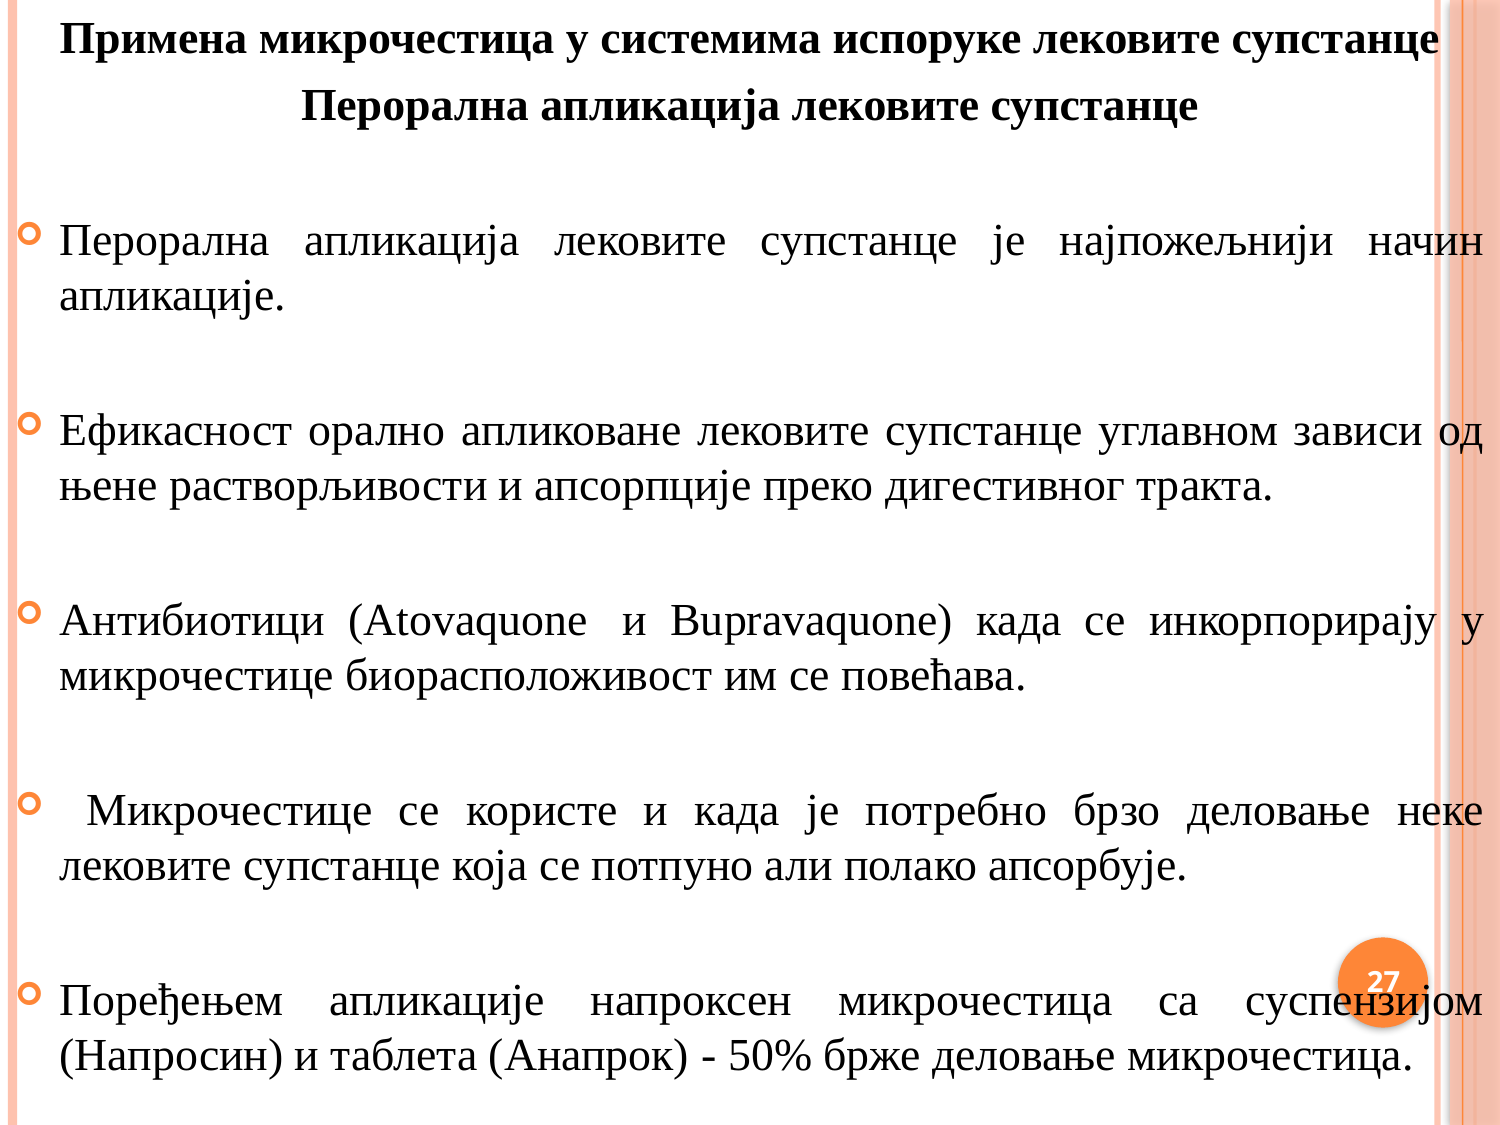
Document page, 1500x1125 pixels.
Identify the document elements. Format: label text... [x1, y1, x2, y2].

slide_number 27 [1333, 940, 1434, 1026]
list Примена микрочестица у системима испоруке лековите супстанце Перорална апликација лековите супстанце Перорална апликација лековите супстанце је најпожељнији начин апликације. Ефикасност орално апликоване лековите супстанце углавном зависи од њене растворљивости и апсорпције преко дигестивног тракта. Антибиотици (Atovaquone и Bupravaquone) када се инкорпорирају у микрочестице биорасположивост им се повећава. Микрочестице се користе и када је потребно брзо деловање неке лековите супстанце која се потпуно али полако апсорбује. Поређењем апликације напроксен микрочестица са суспензијом (Напросин) и таблета (Анапрок) - 50% брже деловање микрочестица. [0, 0, 1500, 1125]
